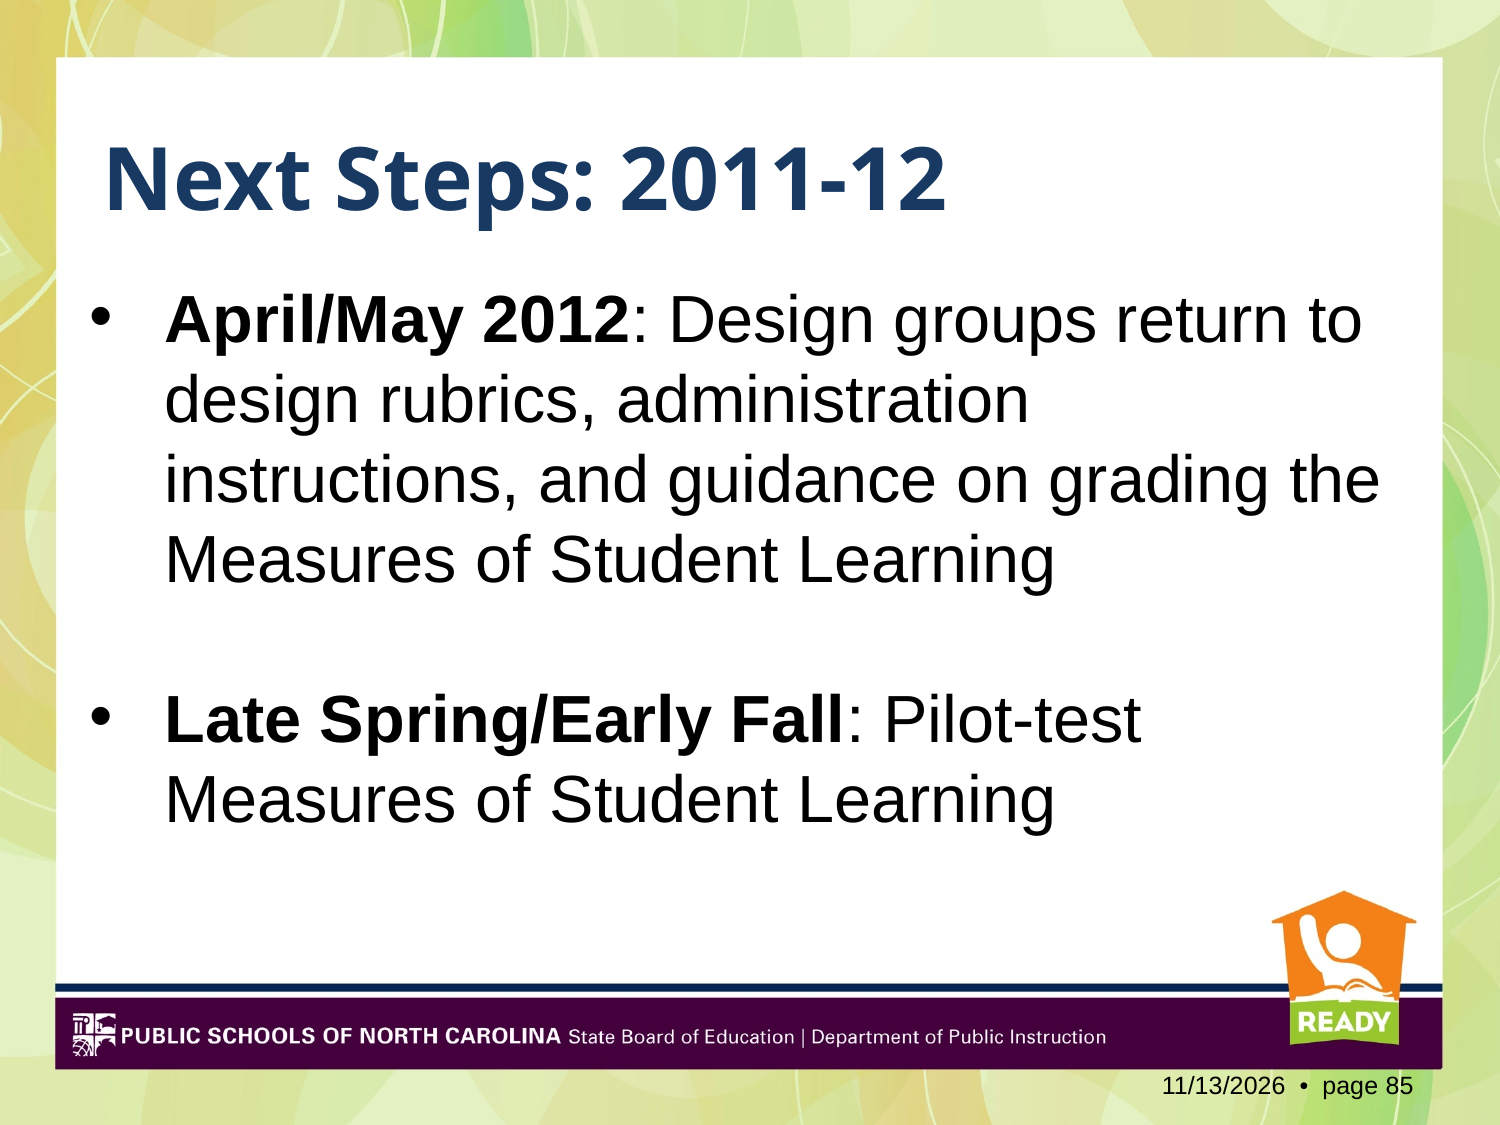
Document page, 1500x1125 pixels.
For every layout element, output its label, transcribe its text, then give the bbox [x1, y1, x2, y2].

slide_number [1147, 1062, 1460, 1122]
title Next Steps: 2011-12 [87, 106, 1413, 244]
picture [0, 0, 1500, 1125]
text_box April/May 2012: Design groups return to design rubrics, administration instructions, and guidance on grading the Measures of Student Learning Late Spring/Early Fall: Pilot-test Measures of Student Learning [74, 268, 1413, 843]
